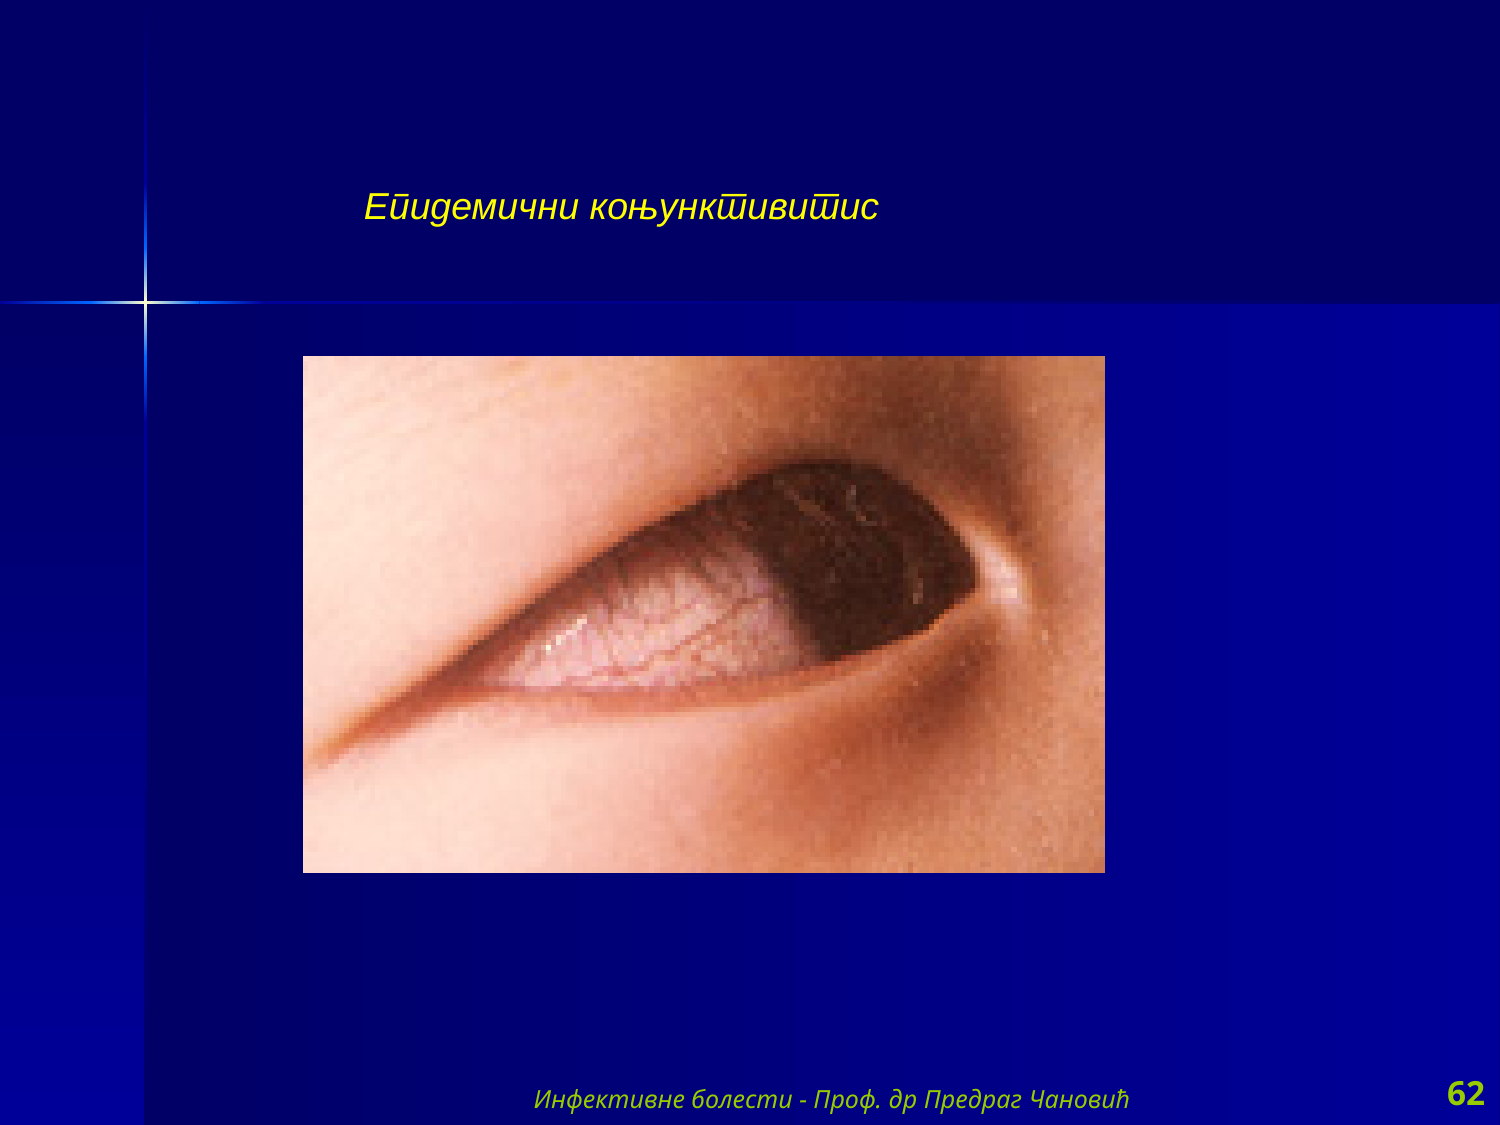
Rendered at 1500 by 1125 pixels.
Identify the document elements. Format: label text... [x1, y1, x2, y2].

text_box Епидемични коњунктивитис [349, 174, 895, 235]
picture [303, 355, 1105, 873]
footer Инфективне болести - Проф. др Предраг Чановић [430, 1049, 1235, 1125]
slide_number 62 [1345, 1049, 1500, 1125]
